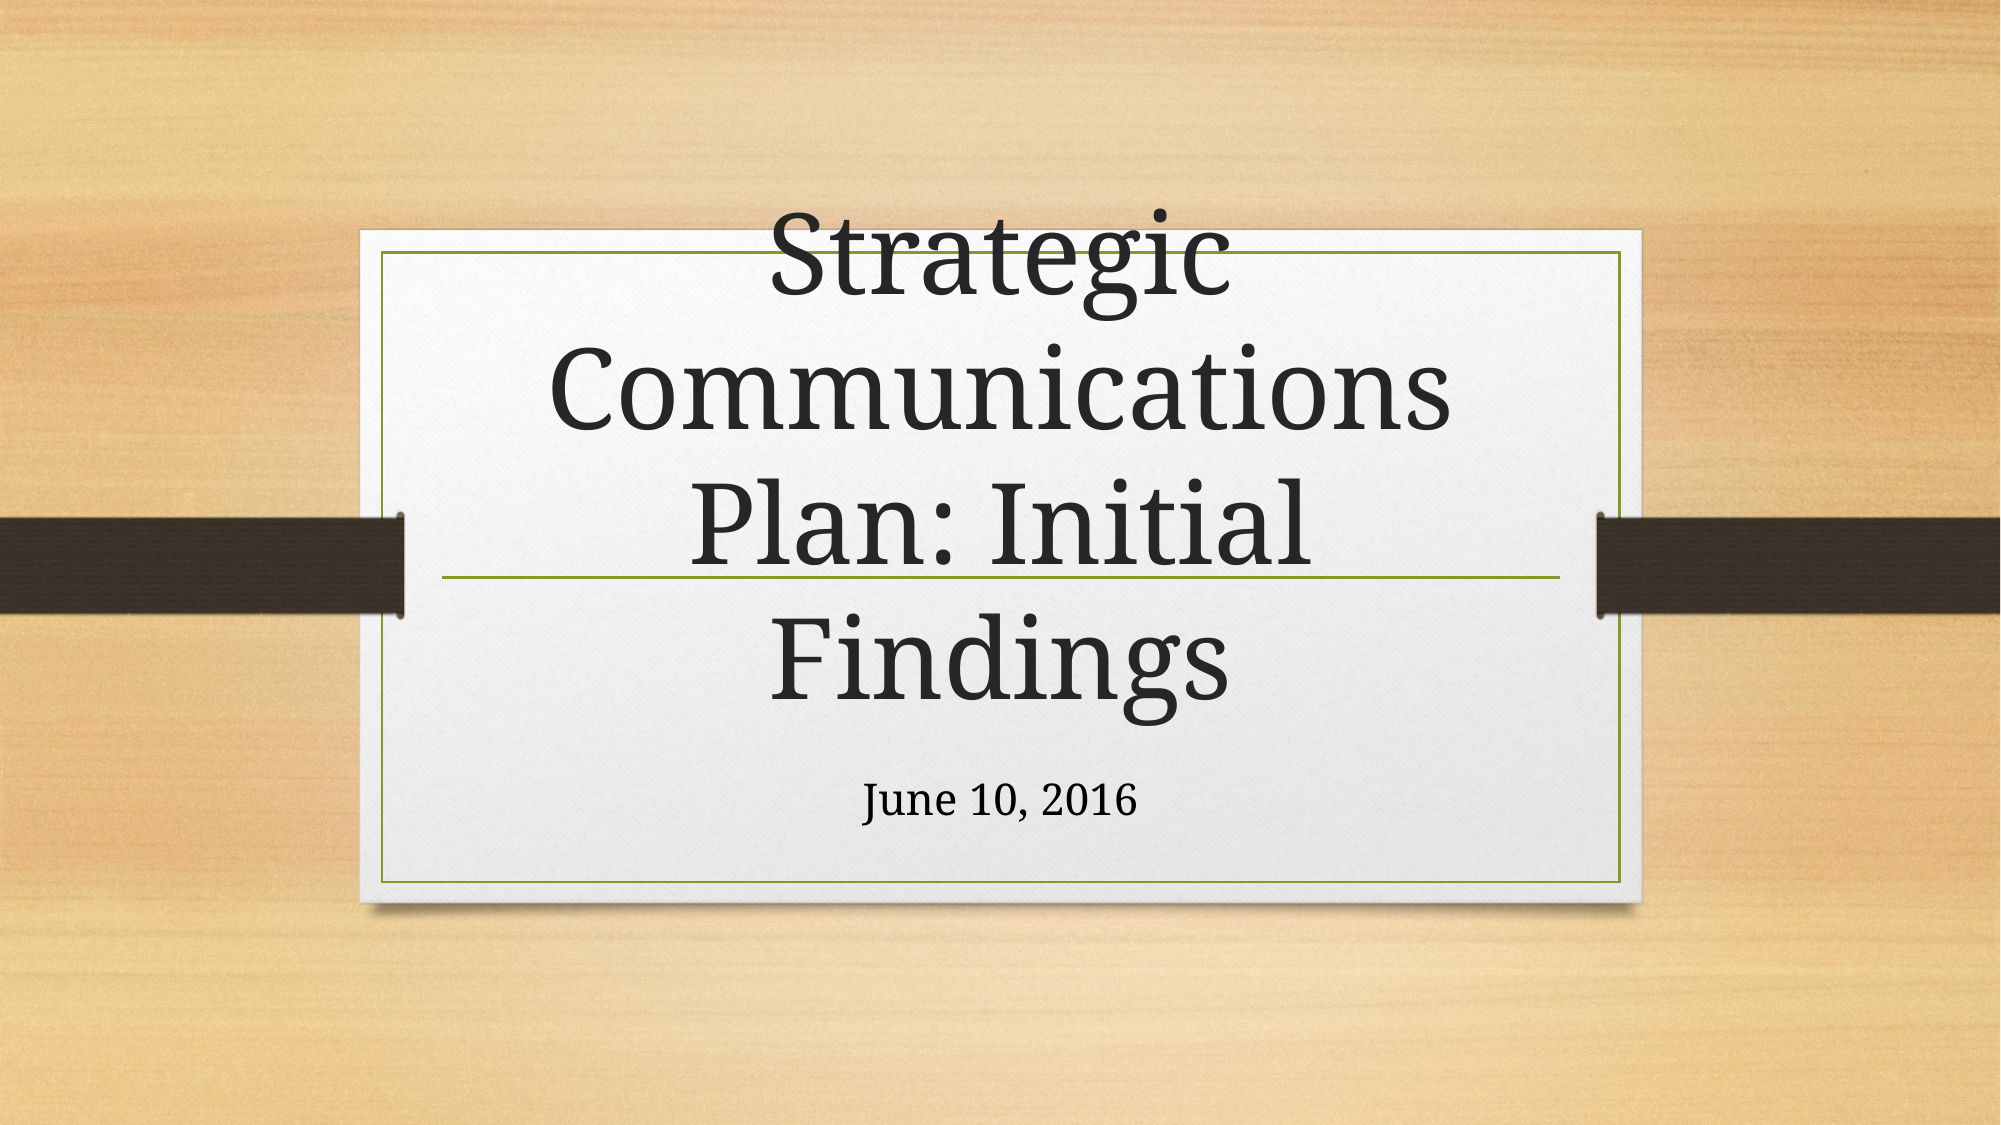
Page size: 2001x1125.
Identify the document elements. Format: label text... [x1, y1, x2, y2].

picture [0, 0, 2001, 1125]
subtitle June 10, 2016 [441, 764, 1560, 853]
title Strategic Communications Plan: Initial Findings [441, 306, 1560, 730]
